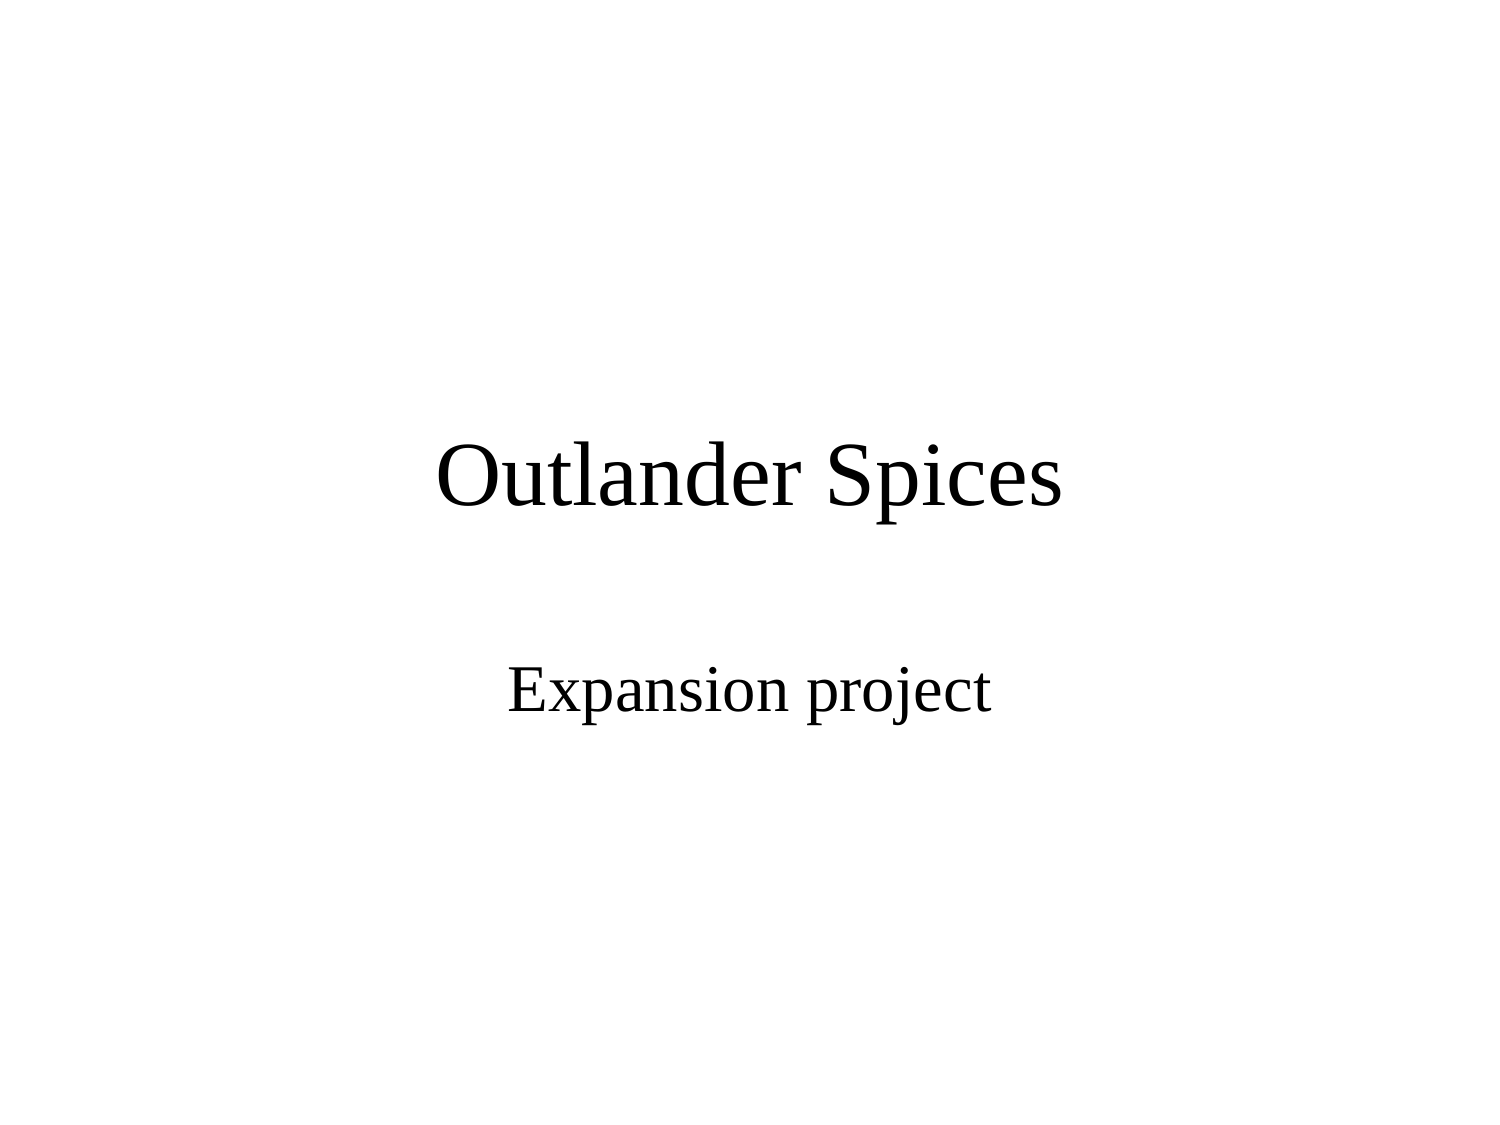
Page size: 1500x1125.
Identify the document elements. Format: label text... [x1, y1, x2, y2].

subtitle Expansion project [224, 637, 1276, 926]
title Outlander Spices [112, 374, 1388, 563]
